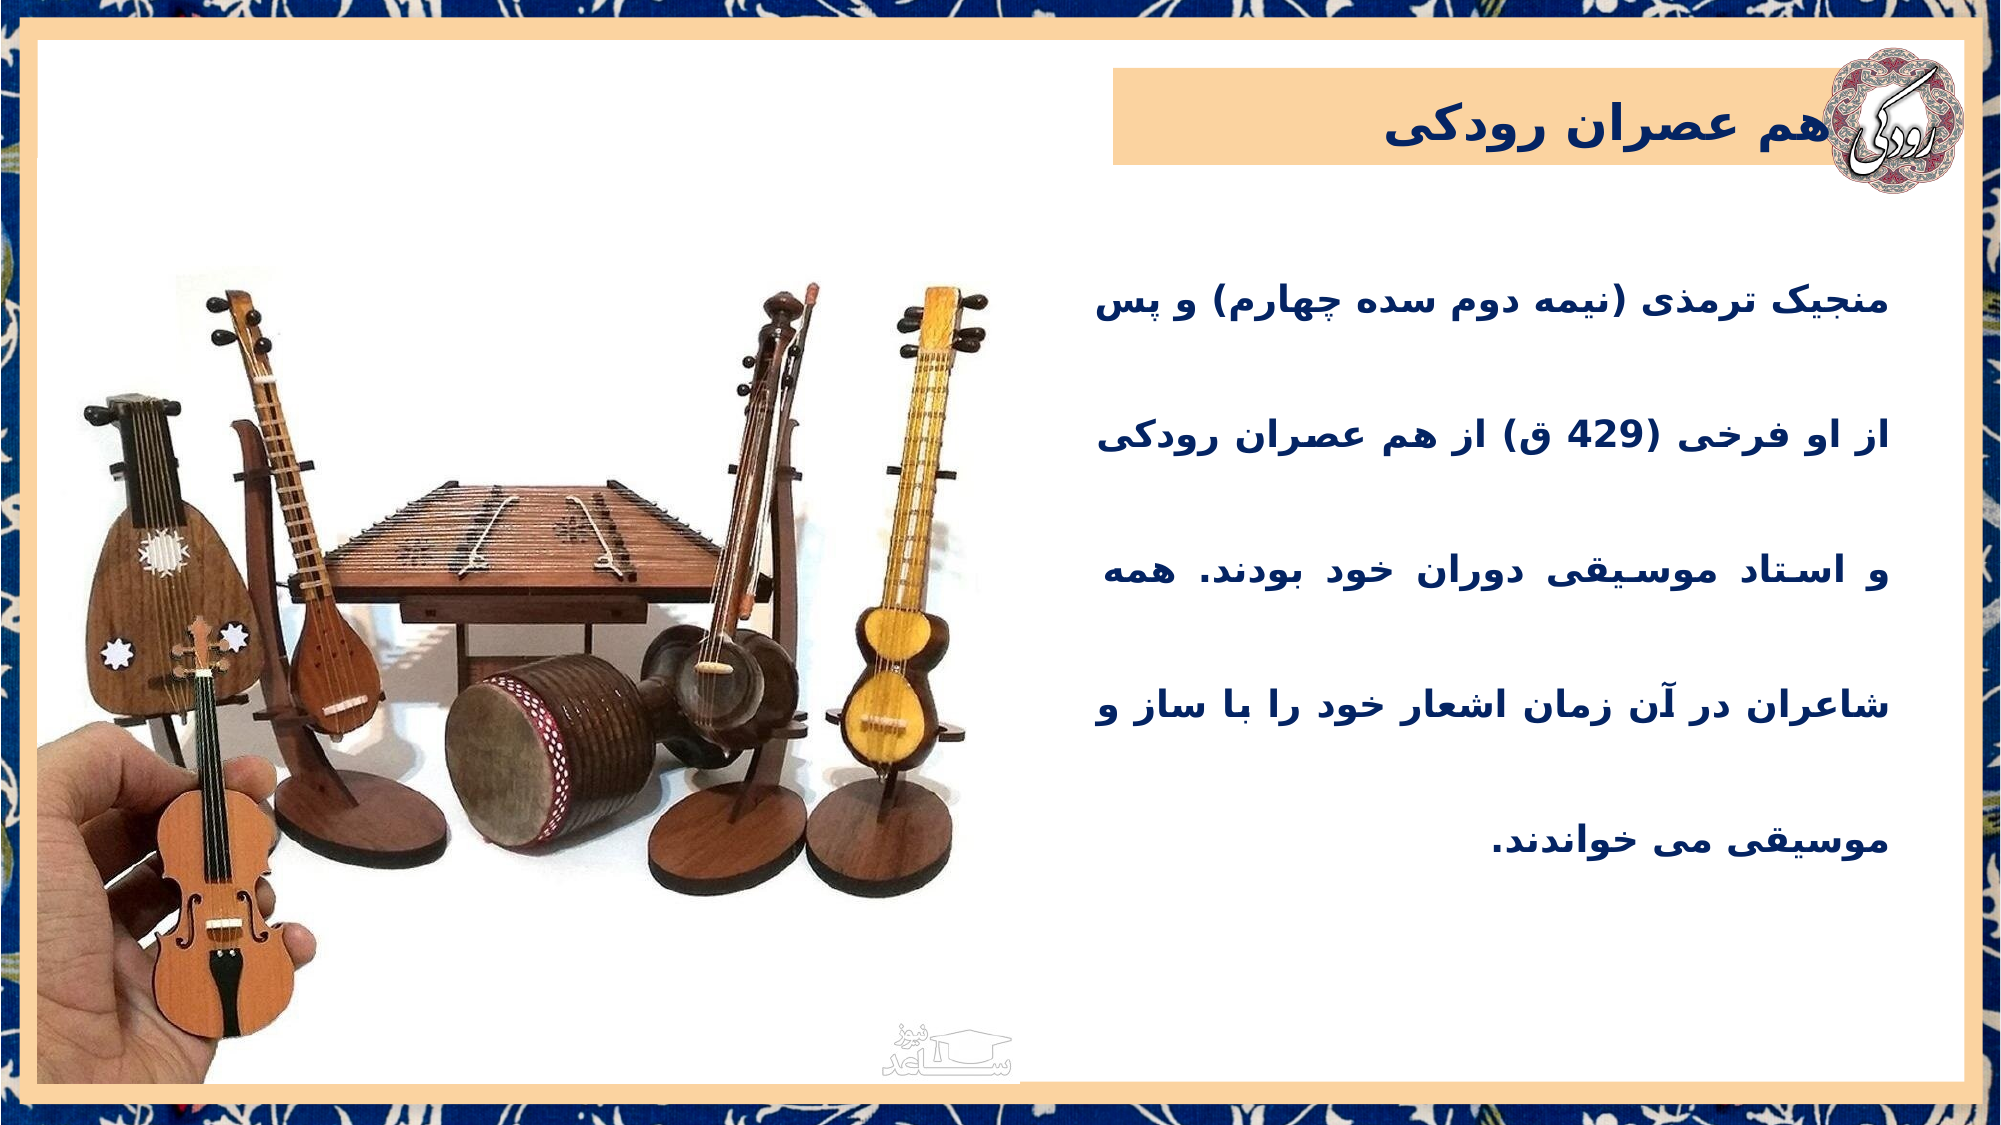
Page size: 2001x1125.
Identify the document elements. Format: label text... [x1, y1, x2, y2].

text_box منجیک ترمذی (نیمه دوم سده چهارم) و پس از او فرخی (429 ق) از هم عصران رودکی و استاد موسیقی دوران خود بودند. همه شاعران در آن زمان اشعار خود را با ساز و موسیقی می خواندند. [1079, 178, 1906, 868]
picture [2, 1, 1999, 1125]
text_box هم عصران رودکی [1283, 82, 1932, 158]
